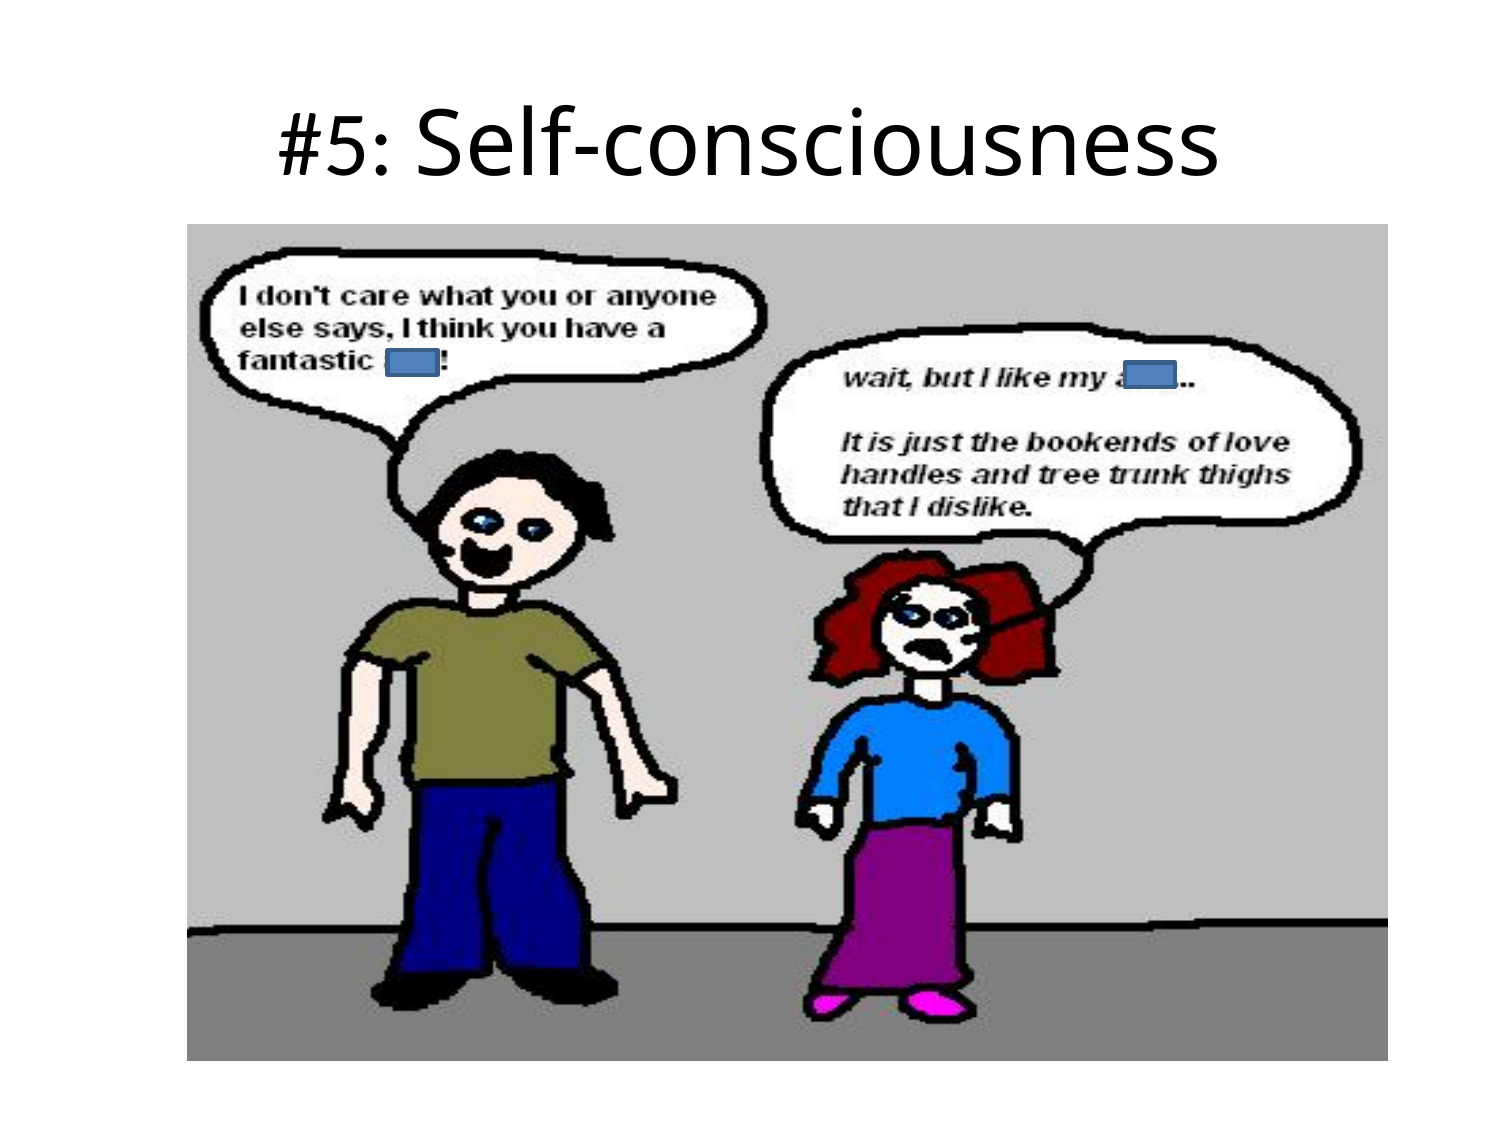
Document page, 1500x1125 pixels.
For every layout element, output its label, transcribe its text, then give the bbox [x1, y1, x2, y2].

title #5: Self-consciousness [75, 45, 1425, 233]
picture [187, 224, 1388, 1062]
